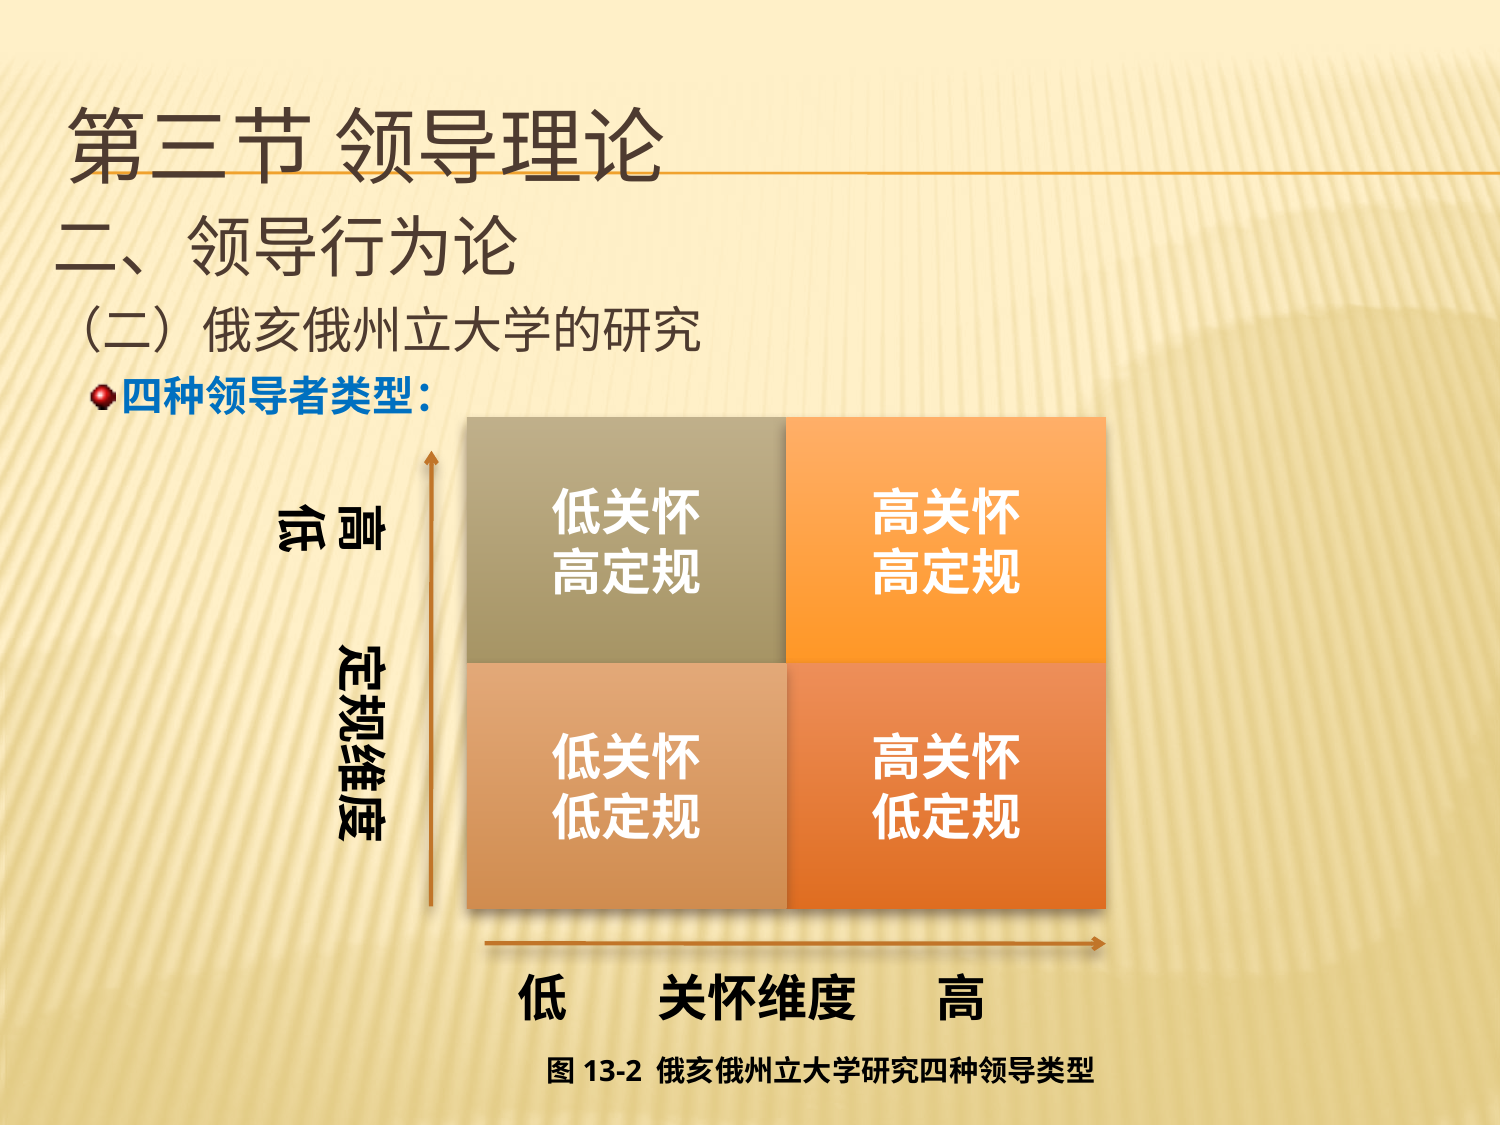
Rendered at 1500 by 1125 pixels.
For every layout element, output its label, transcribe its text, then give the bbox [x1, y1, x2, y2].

list 二、领导行为论 （二）俄亥俄州立大学的研究 [37, 212, 1463, 316]
text_box 图13-2 俄亥俄州立大学研究四种领导类型 [382, 1044, 1216, 1095]
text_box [249, 417, 1143, 1035]
title 第三节 领导理论 [50, 75, 1475, 213]
picture [86, 380, 116, 410]
text_box 四种领导者类型： [71, 362, 471, 428]
